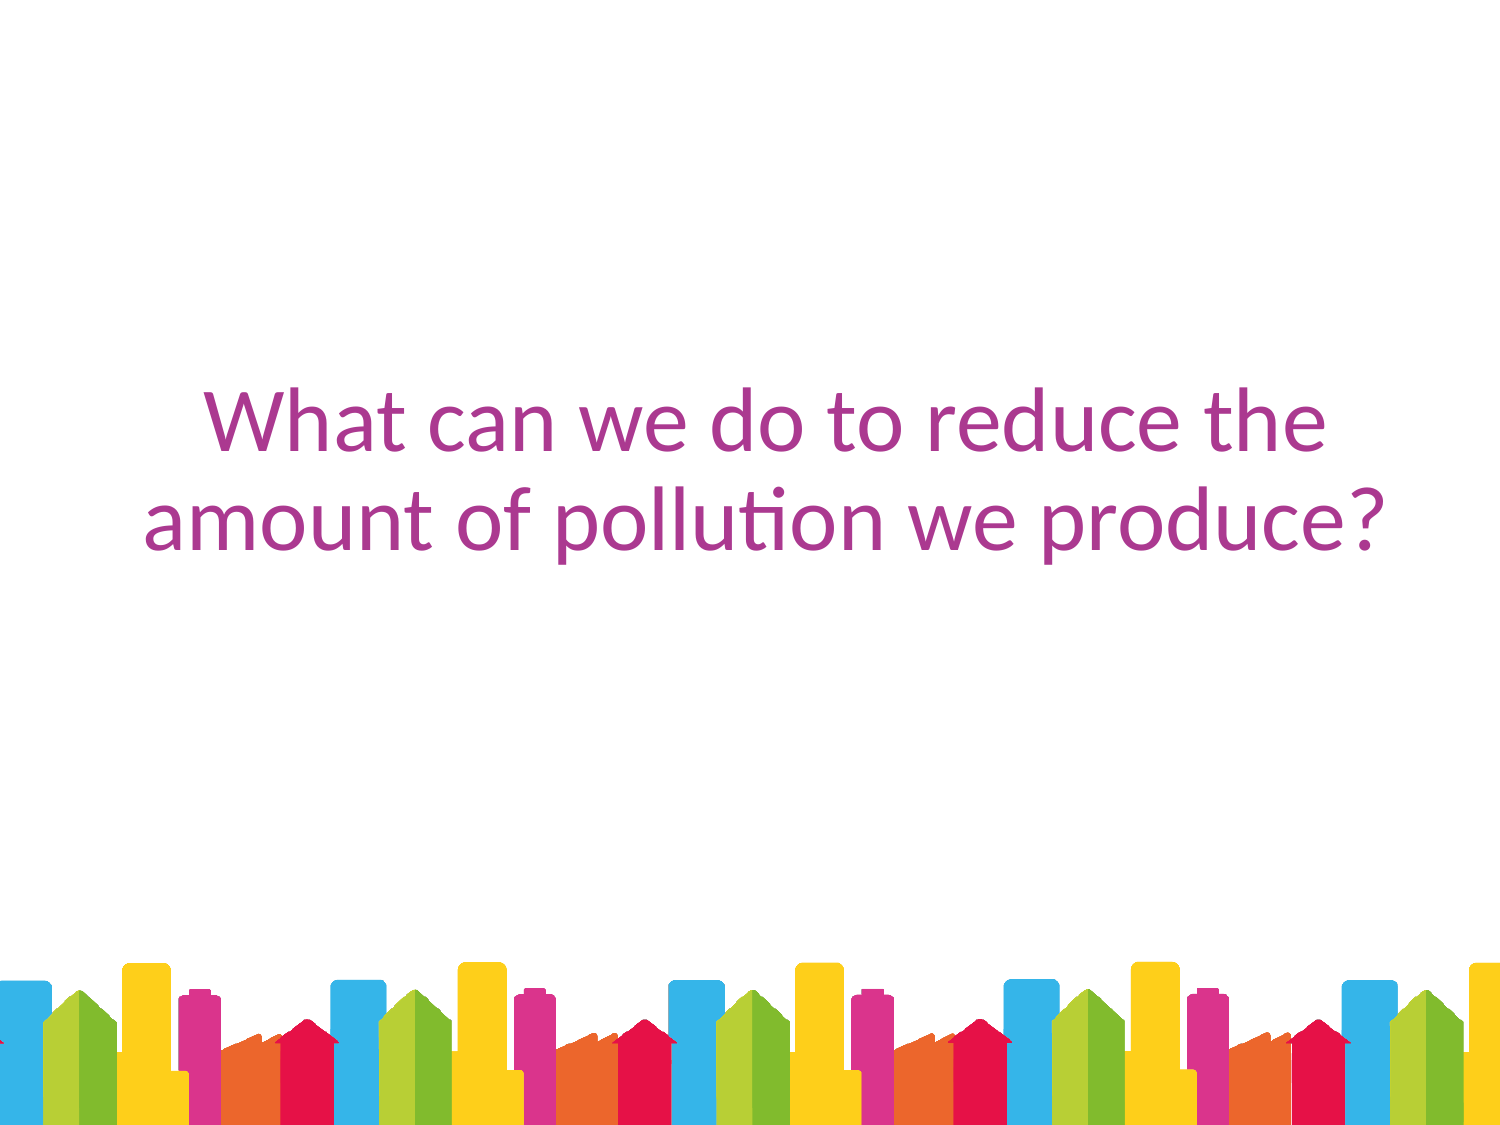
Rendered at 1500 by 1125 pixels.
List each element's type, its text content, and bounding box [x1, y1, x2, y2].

picture [0, 961, 1500, 1125]
title What can we do to reduce the amount of pollution we produce? [119, 362, 1414, 581]
